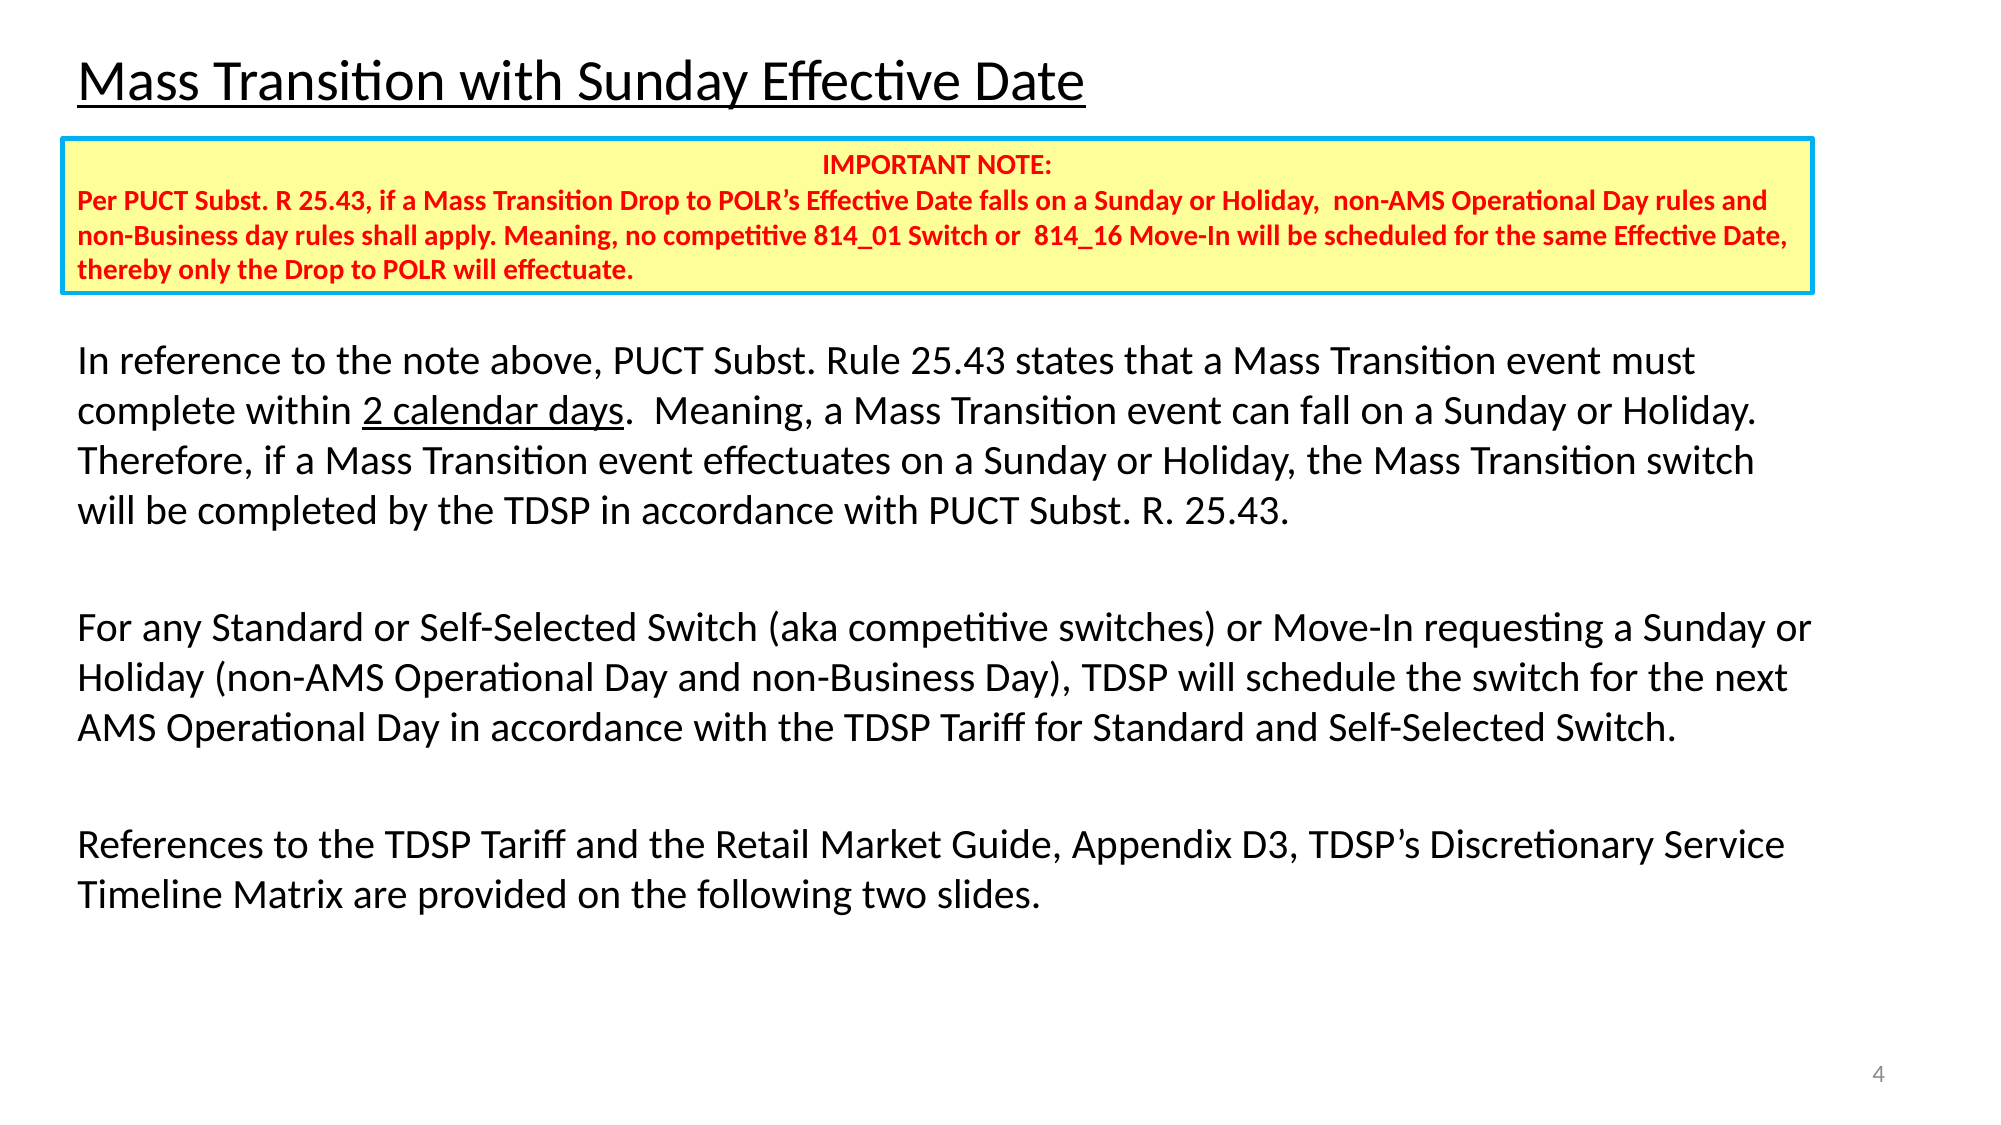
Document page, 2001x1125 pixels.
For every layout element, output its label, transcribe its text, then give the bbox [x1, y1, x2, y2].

text_box IMPORTANT NOTE: Per PUCT Subst. R 25.43, if a Mass Transition Drop to POLR’s Effective Date falls on a Sunday or Holiday, non-AMS Operational Day rules and non-Business day rules shall apply. Meaning, no competitive 814_01 Switch or 814_16 Move-In will be scheduled for the same Effective Date, thereby only the Drop to POLR will effectuate. [62, 138, 1813, 293]
list In reference to the note above, PUCT Subst. Rule 25.43 states that a Mass Transition event must complete within 2 calendar days. Meaning, a Mass Transition event can fall on a Sunday or Holiday. Therefore, if a Mass Transition event effectuates on a Sunday or Holiday, the Mass Transition switch will be completed by the TDSP in accordance with PUCT Subst. R. 25.43. For any Standard or Self-Selected Switch (aka competitive switches) or Move-In requesting a Sunday or Holiday (non-AMS Operational Day and non-Business Day), TDSP will schedule the switch for the next AMS Operational Day in accordance with the TDSP Tariff for Standard and Self-Selected Switch. References to the TDSP Tariff and the Retail Market Guide, Appendix D3, TDSP’s Discretionary Service Timeline Matrix are provided on the following two slides. [62, 129, 1838, 1063]
slide_number 4 [1433, 1042, 1900, 1103]
title Mass Transition with Sunday Effective Date [62, 24, 1900, 130]
